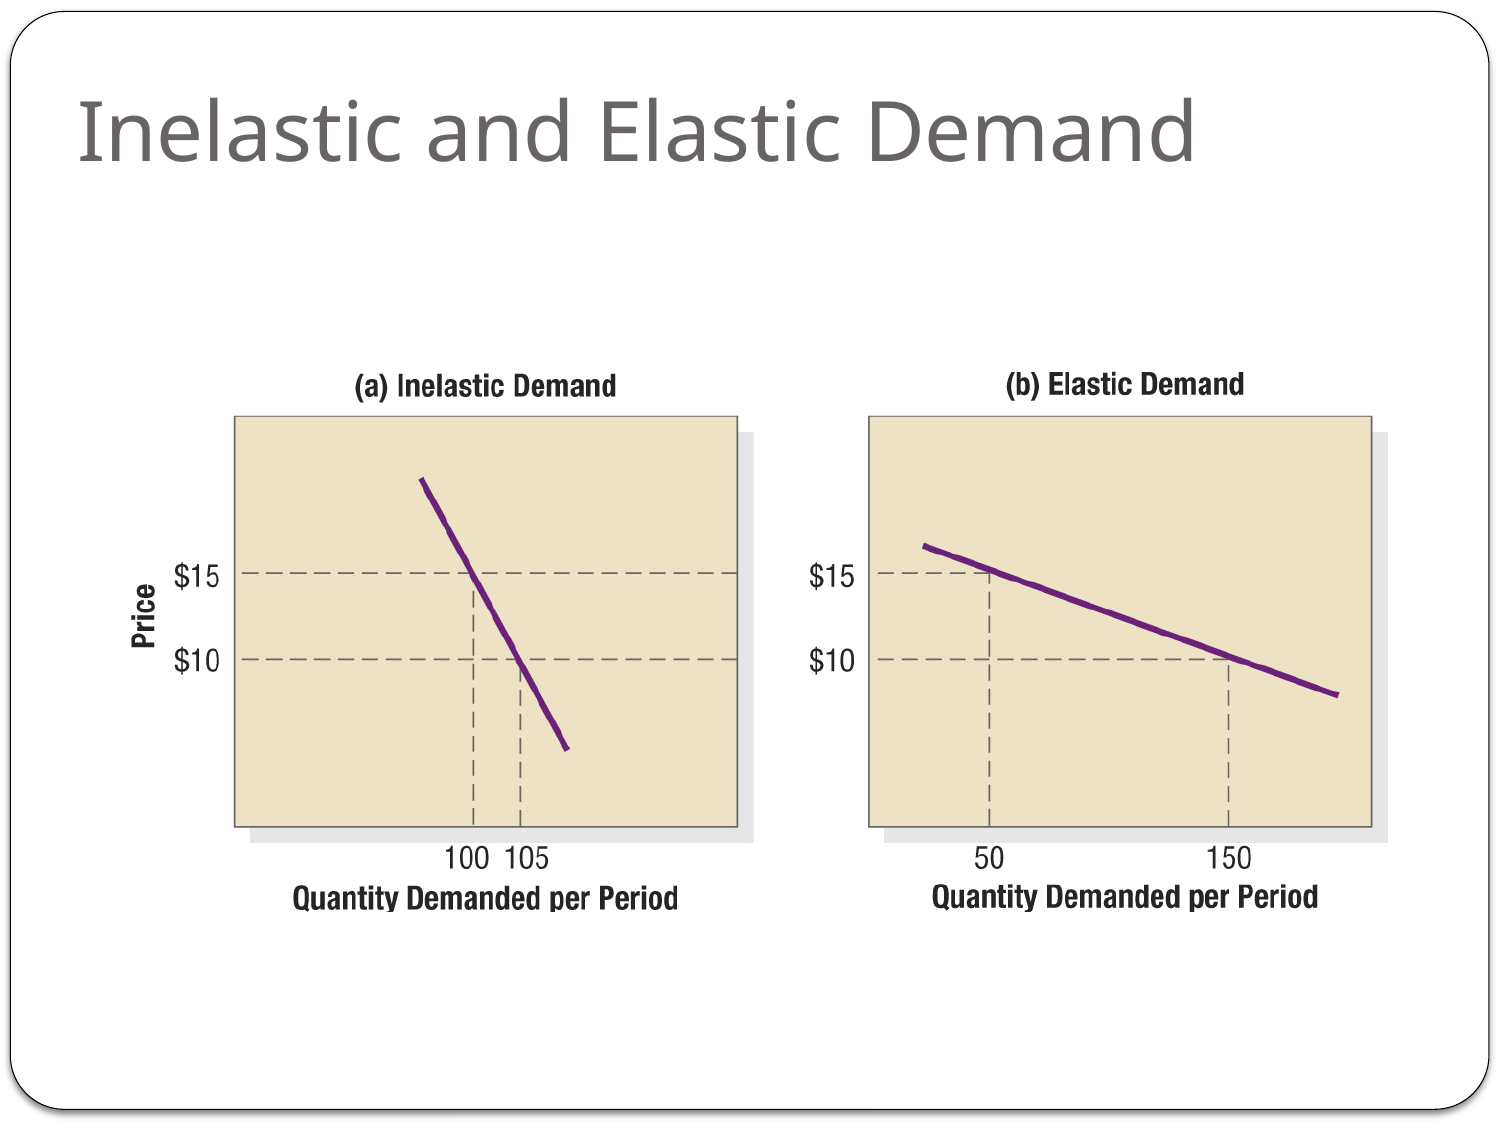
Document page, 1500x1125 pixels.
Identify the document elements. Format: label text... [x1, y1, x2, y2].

title Inelastic and Elastic Demand [62, 5, 1476, 194]
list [124, 362, 1388, 912]
